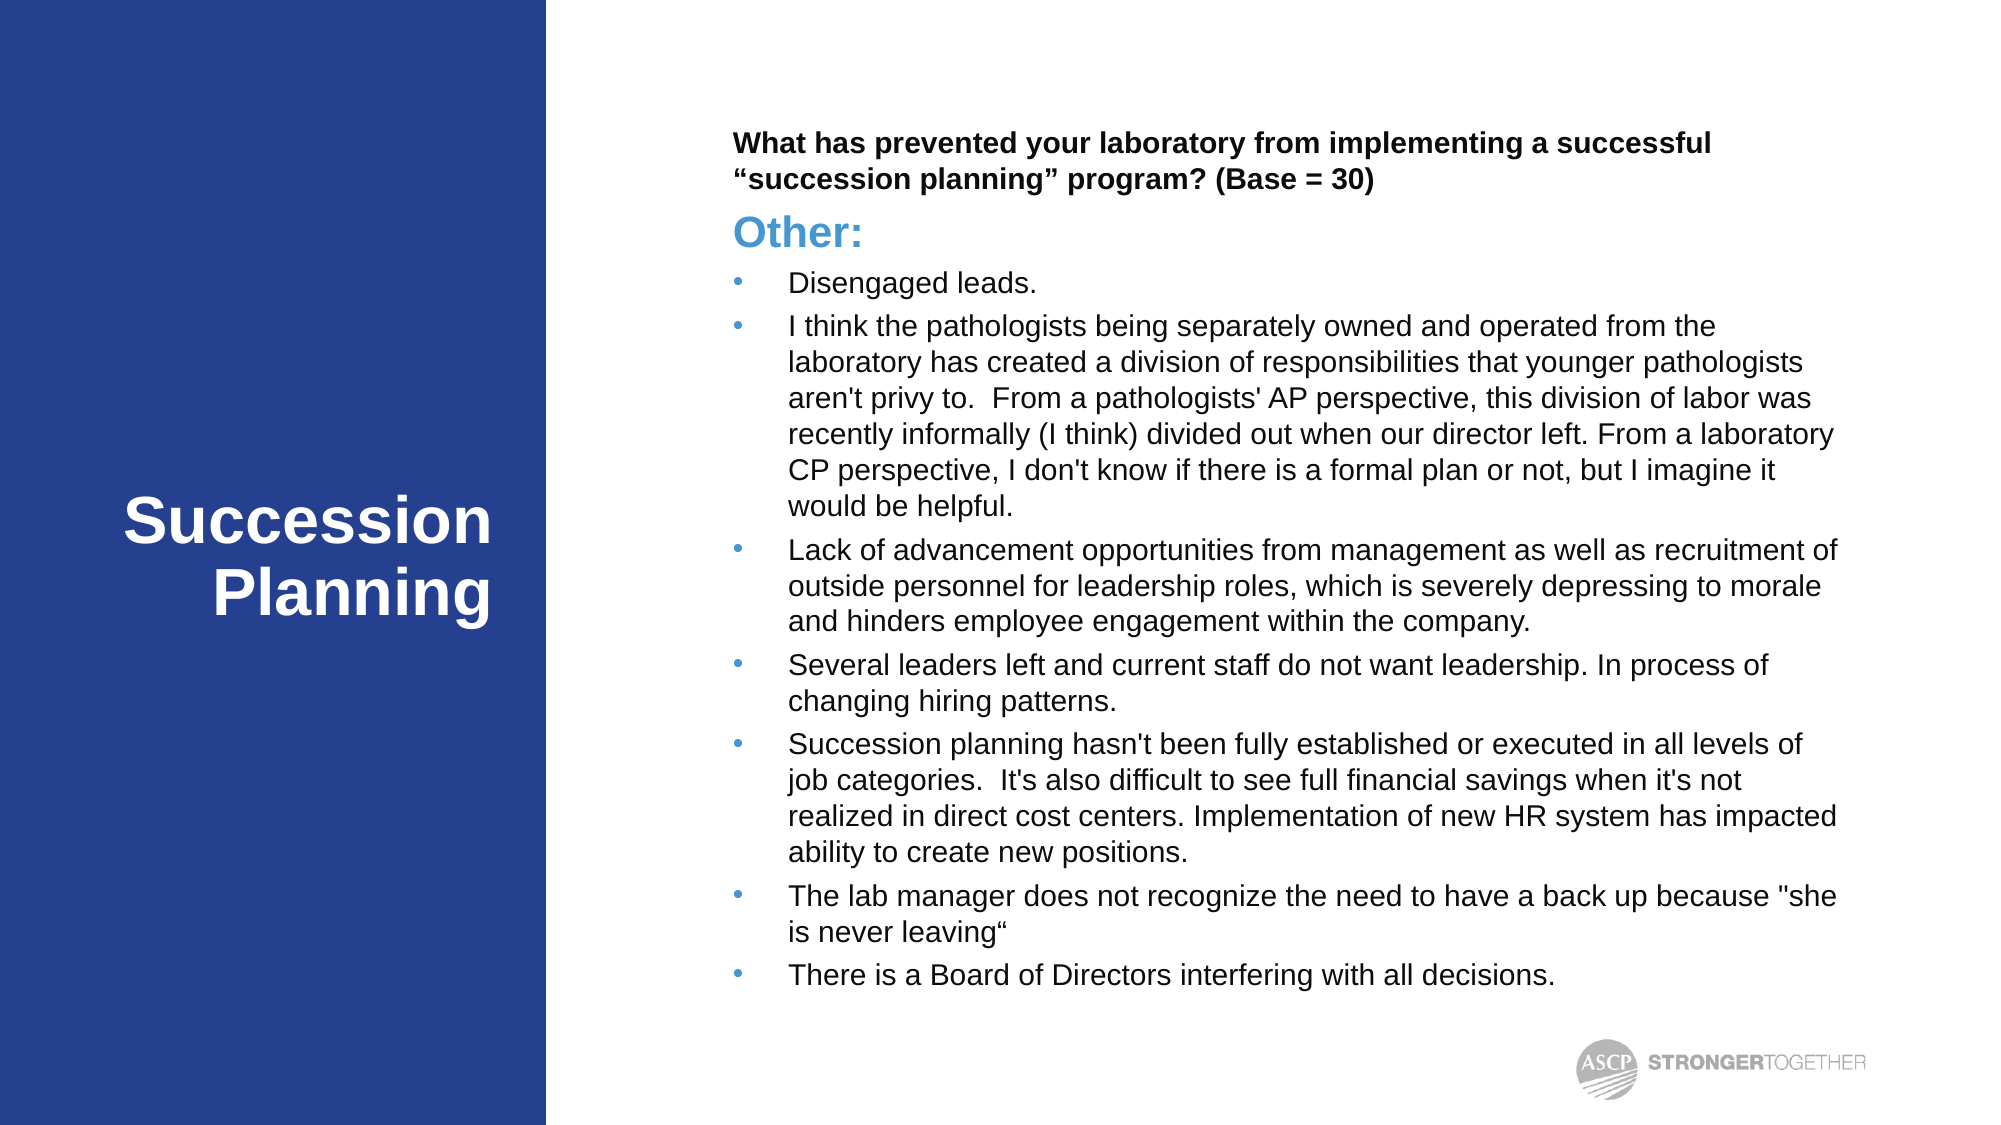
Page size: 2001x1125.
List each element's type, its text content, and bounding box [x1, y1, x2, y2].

picture [1576, 1039, 1866, 1100]
list What has prevented your laboratory from implementing a successful “succession planning” program? (Base = 30) Other: Disengaged leads. I think the pathologists being separately owned and operated from the laboratory has created a division of responsibilities that younger pathologists aren't privy to. From a pathologists' AP perspective, this division of labor was recently informally (I think) divided out when our director left. From a laboratory CP perspective, I don't know if there is a formal plan or not, but I imagine it would be helpful. Lack of advancement opportunities from management as well as recruitment of outside personnel for leadership roles, which is severely depressing to morale and hinders employee engagement within the company. Several leaders left and current staff do not want leadership. In process of changing hiring patterns. Succession planning hasn't been fully established or executed in all levels of job categories. It's also difficult to see full financial savings when it's not realized in direct cost centers. Implementation of new HR system has impacted ability to create new positions. The lab manager does not recognize the need to have a back up because "she is never leaving“ There is a Board of Directors interfering with all decisions. [701, 107, 1866, 1009]
title Succession Planning [37, 448, 509, 667]
